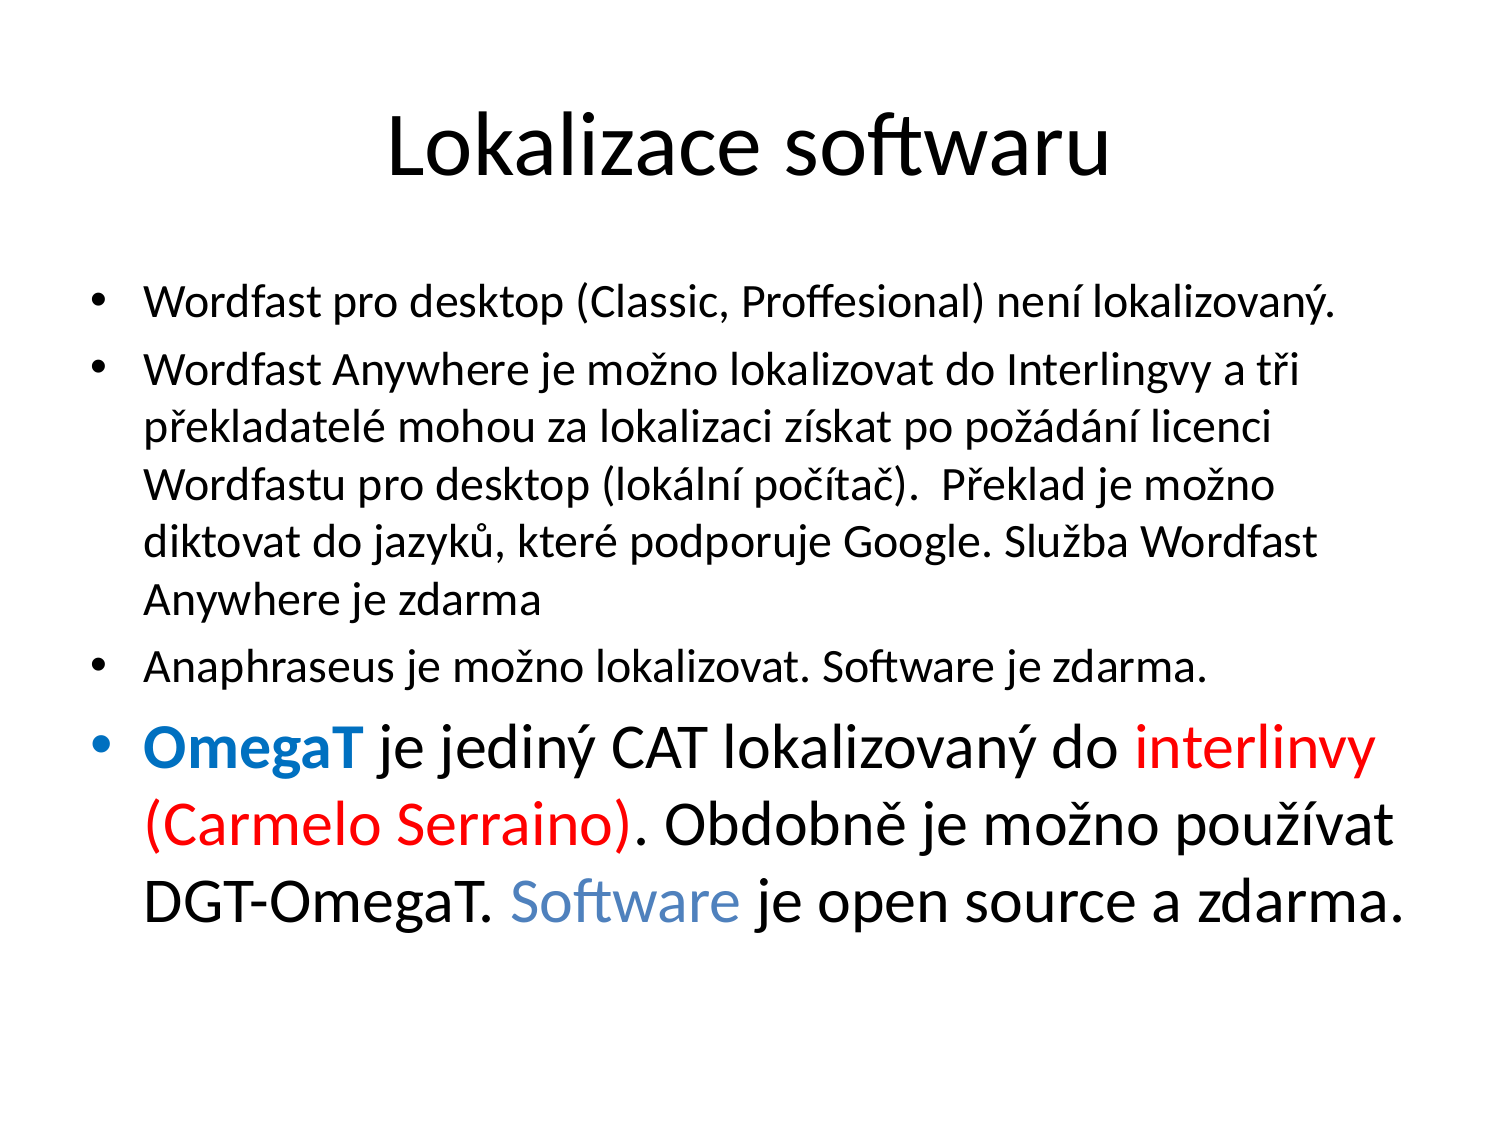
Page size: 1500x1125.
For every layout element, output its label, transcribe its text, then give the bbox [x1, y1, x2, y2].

title Lokalizace softwaru [75, 45, 1425, 233]
list Wordfast pro desktop (Classic, Proffesional) není lokalizovaný. Wordfast Anywhere je možno lokalizovat do Interlingvy a tři překladatelé mohou za lokalizaci získat po požádání licenci Wordfastu pro desktop (lokální počítač). Překlad je možno diktovat do jazyků, které podporuje Google. Služba Wordfast Anywhere je zdarma Anaphraseus je možno lokalizovat. Software je zdarma. OmegaT je jediný CAT lokalizovaný do interlinvy (Carmelo Serraino). Obdobně je možno používat DGT-OmegaT. Software je open source a zdarma. [75, 262, 1425, 1005]
